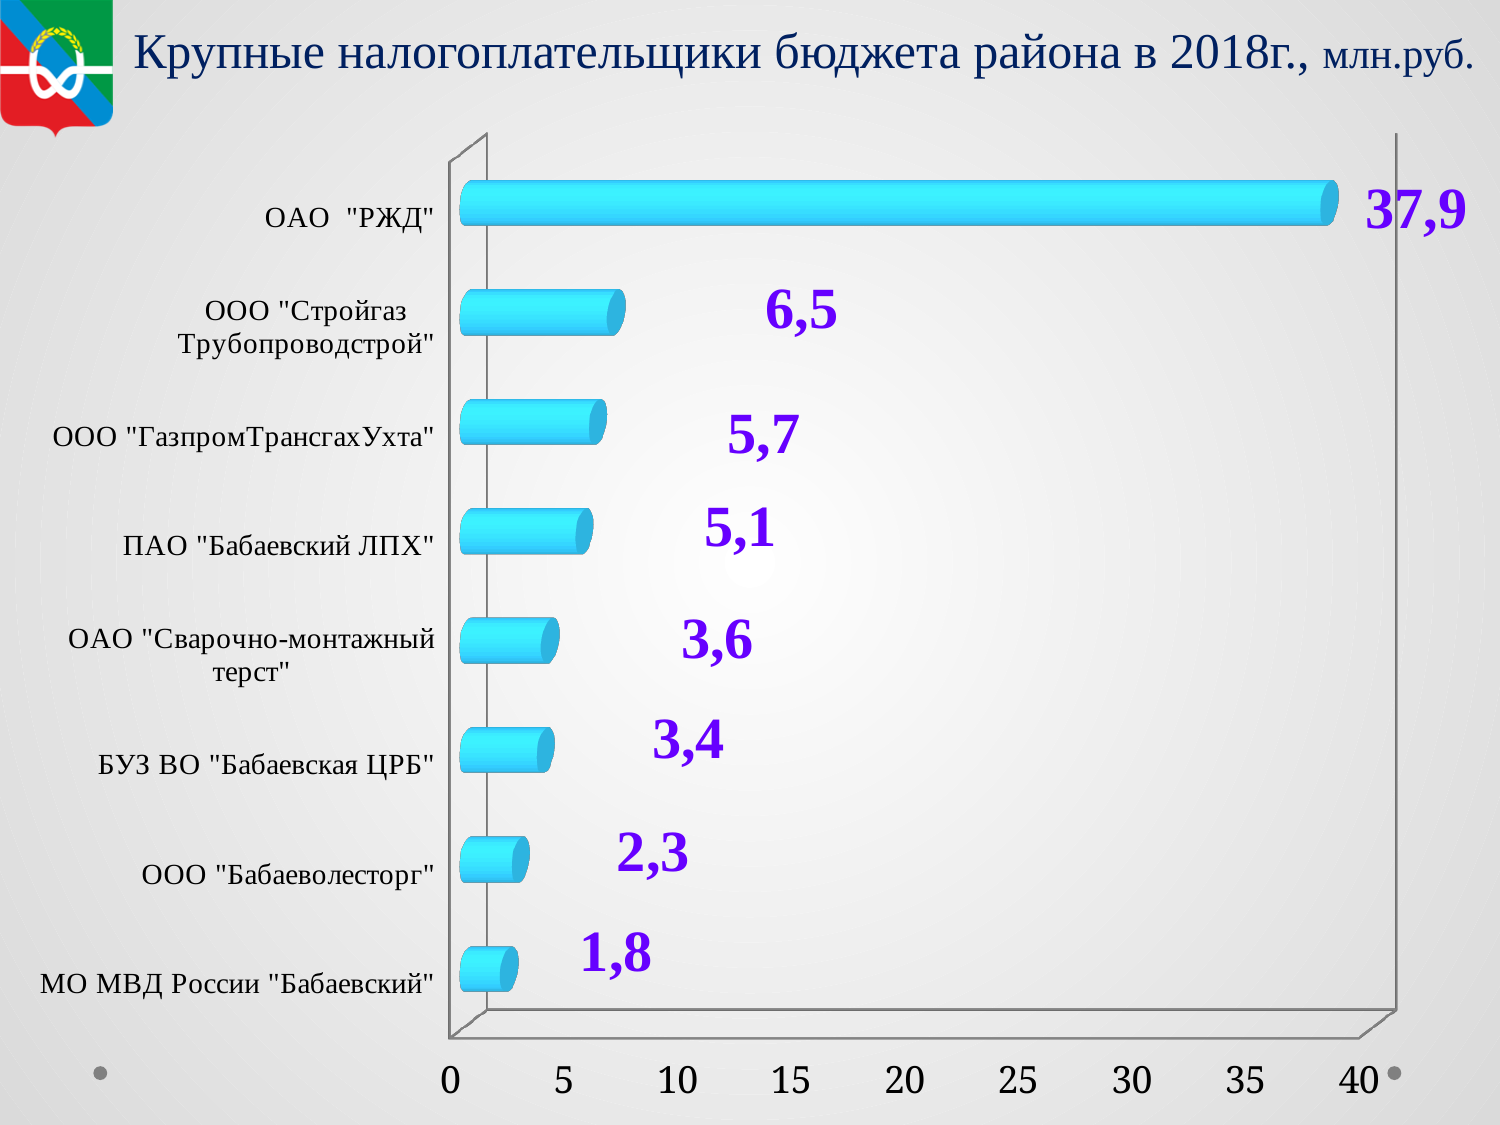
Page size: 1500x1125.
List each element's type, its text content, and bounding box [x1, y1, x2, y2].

picture [0, 0, 113, 138]
chart [0, 112, 1438, 1125]
text_box 37,9 [1441, 162, 1483, 248]
text_box Крупные налогоплательщики бюджета района в 2018г., млн.руб. [116, 10, 1492, 86]
